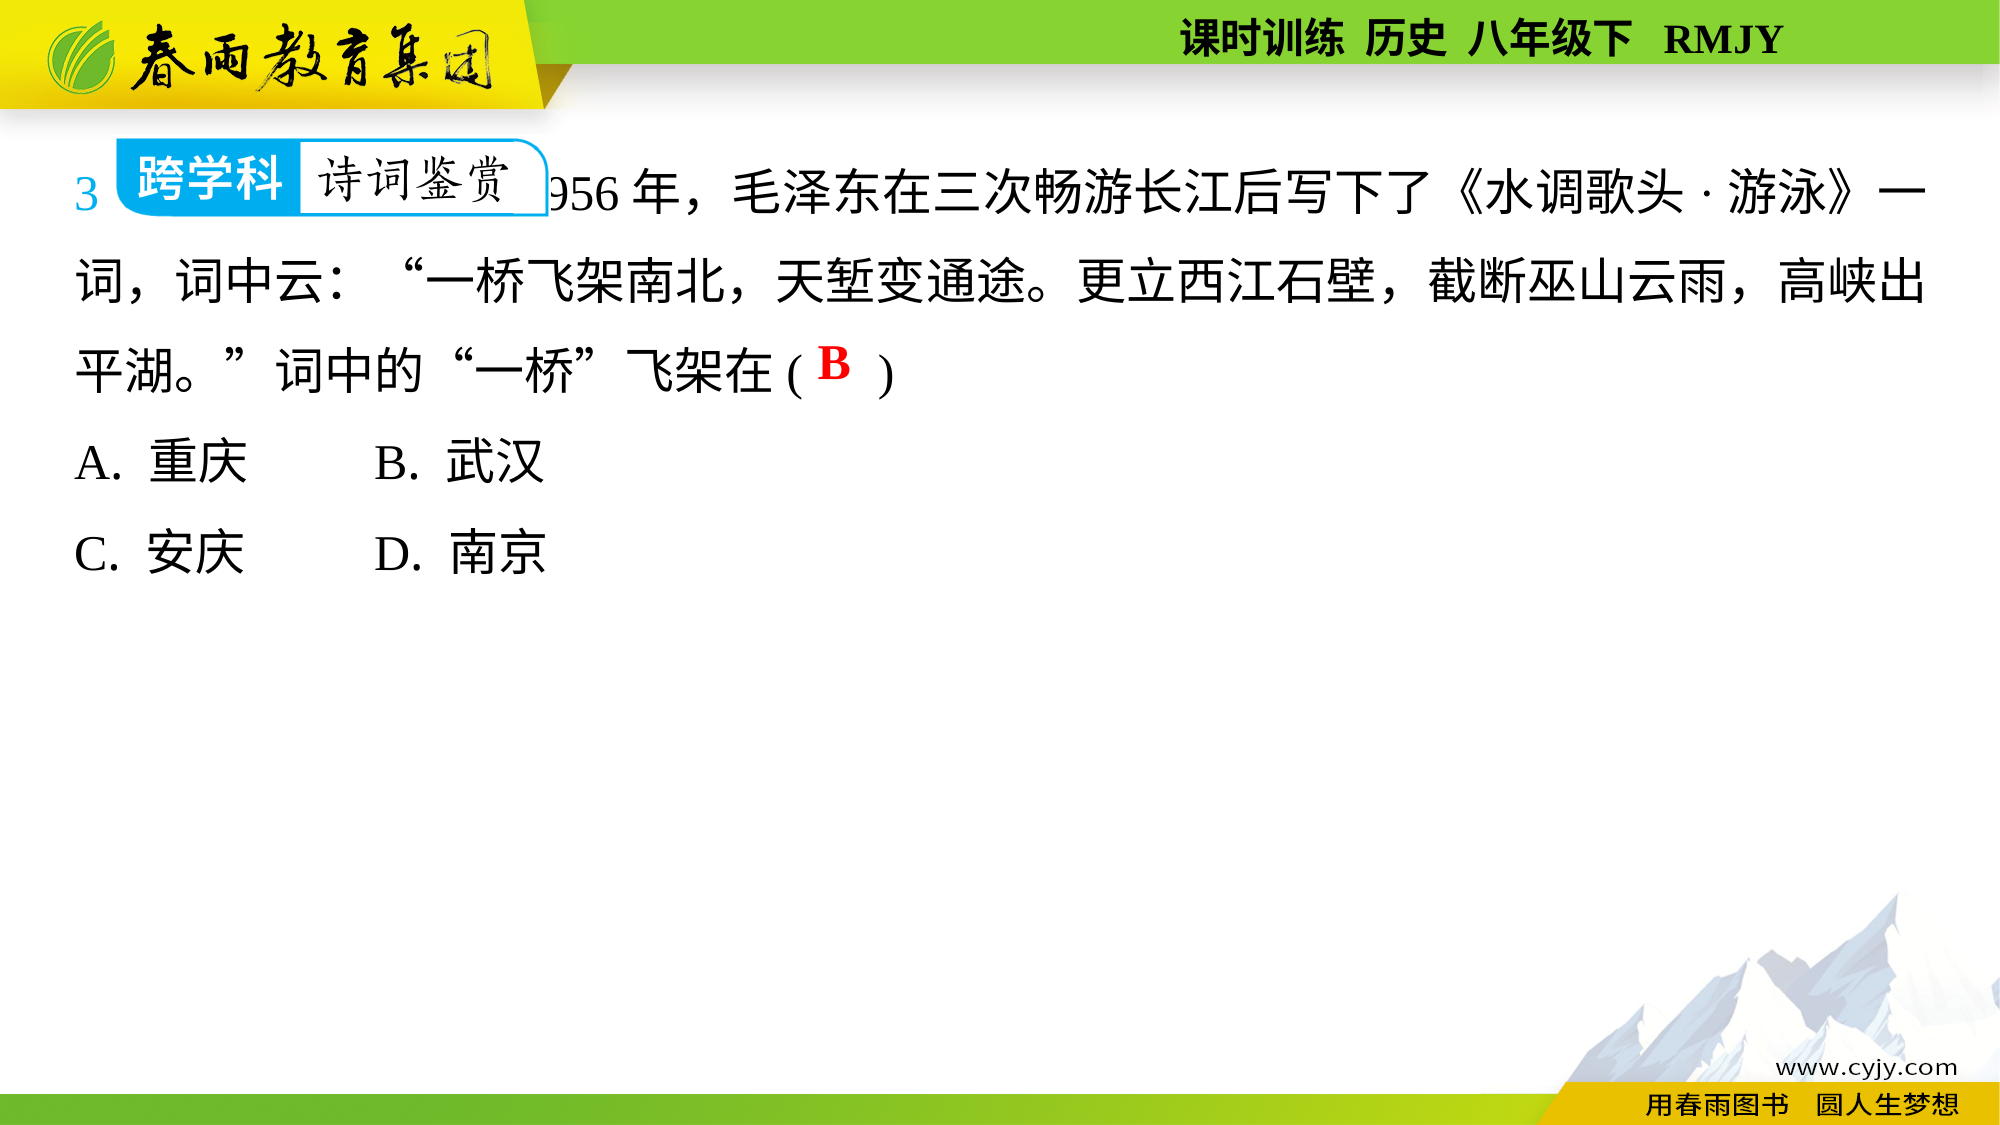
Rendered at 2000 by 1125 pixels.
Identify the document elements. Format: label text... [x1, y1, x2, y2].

text_box B [802, 322, 866, 398]
picture [0, 0, 2000, 1125]
list 3 1956年，毛泽东在三次畅游长江后写下了《水调歌头·游泳》一词，词中云：“一桥飞架南北，天堑变通途。更立西江石壁，截断巫山云雨，高峡出平湖。”词中的“一桥”飞架在( ) A. 重庆 B. 武汉 C. 安庆 D. 南京 [59, 122, 1944, 592]
